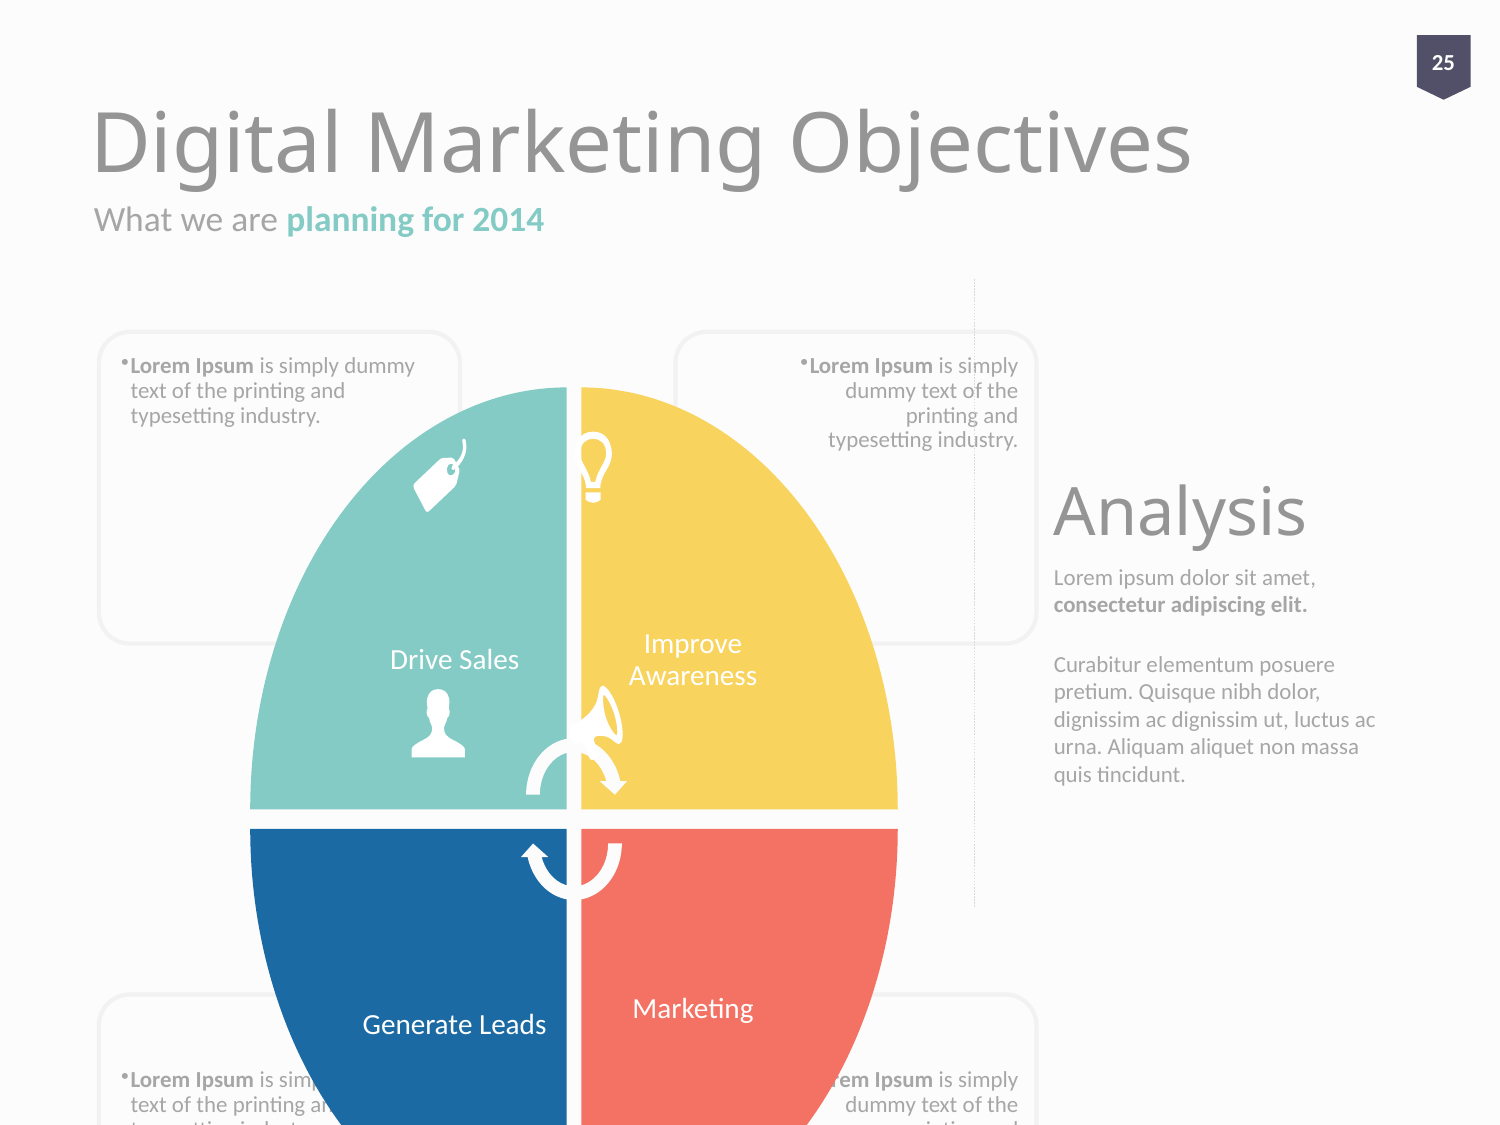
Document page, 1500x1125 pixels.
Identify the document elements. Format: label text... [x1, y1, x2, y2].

list Lorem ipsum dolor sit amet, consectetur adipiscing elit. Curabitur elementum posuere pretium. Quisque nibh dolor, dignissim ac dignissim ut, luctus ac urna. Aliquam aliquet non massa quis tincidunt. [1038, 554, 1412, 841]
text_box 25 [1414, 33, 1473, 102]
text_box What we are planning for 2014 [78, 177, 1429, 257]
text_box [98, 326, 934, 977]
title Digital Marketing Objectives [75, 45, 1425, 233]
text_box Analysis [1038, 444, 1394, 573]
